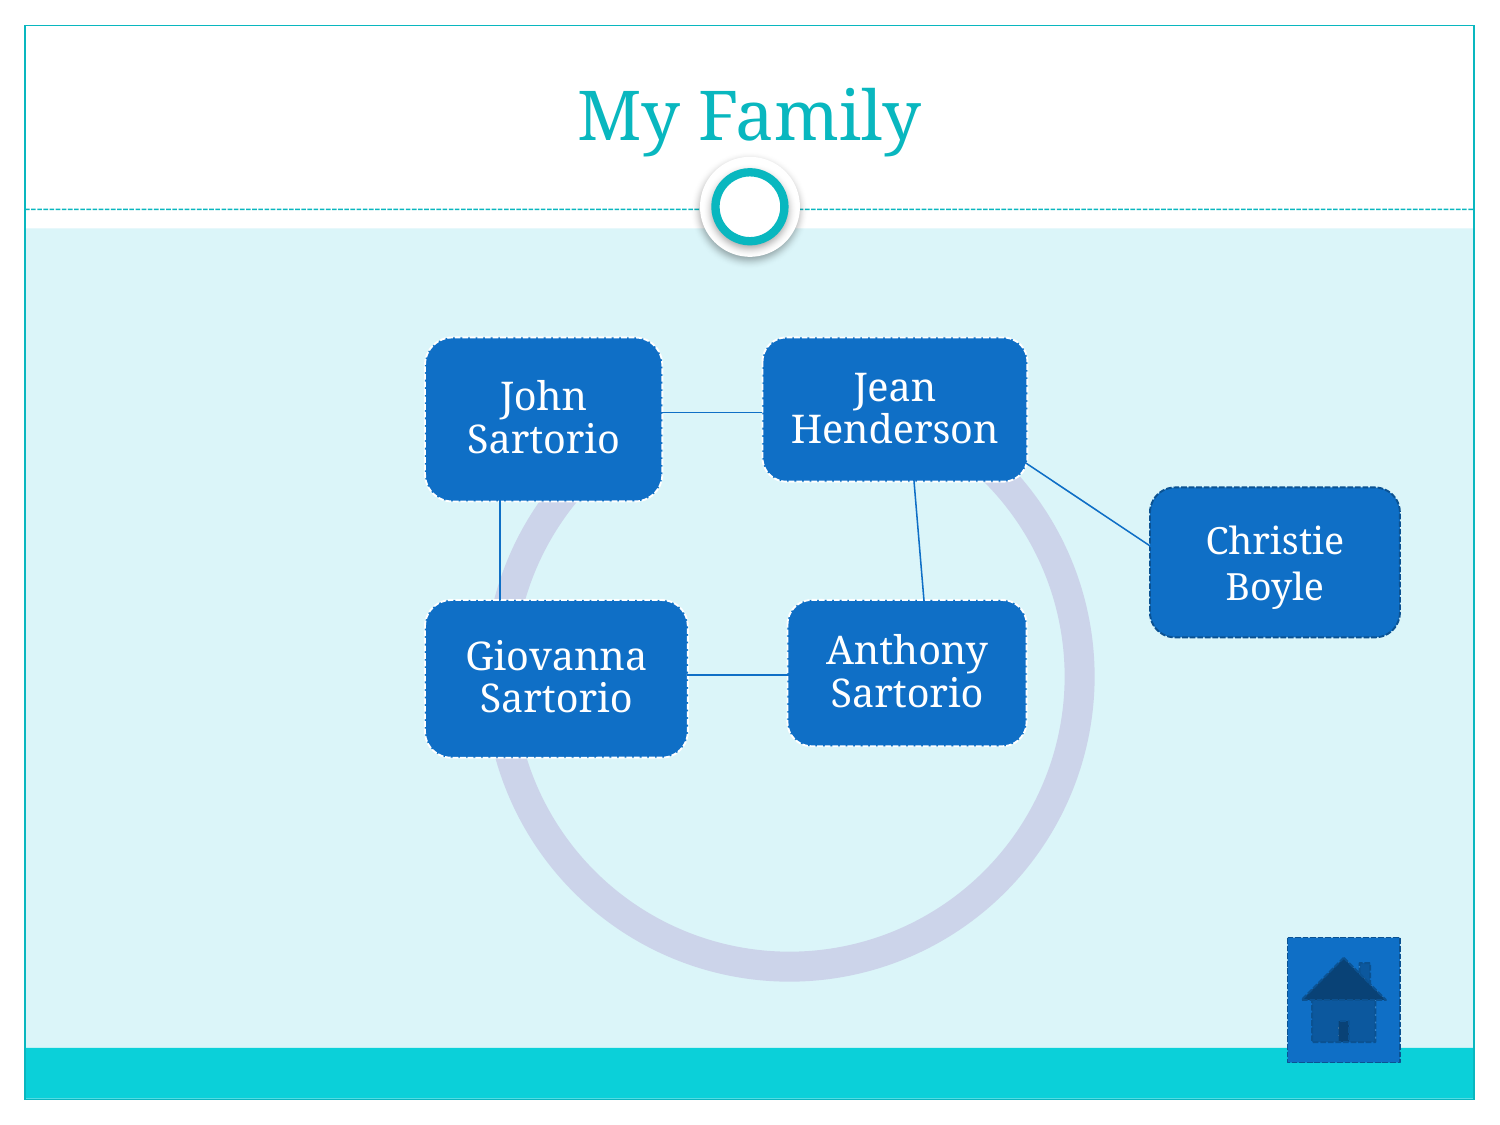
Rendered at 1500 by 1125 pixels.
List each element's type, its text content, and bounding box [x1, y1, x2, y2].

text_box [1287, 1010, 1401, 1063]
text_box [199, 237, 1201, 905]
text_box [1024, 462, 1176, 563]
title My Family [49, 37, 1450, 162]
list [49, 250, 1445, 1001]
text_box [843, 530, 994, 544]
